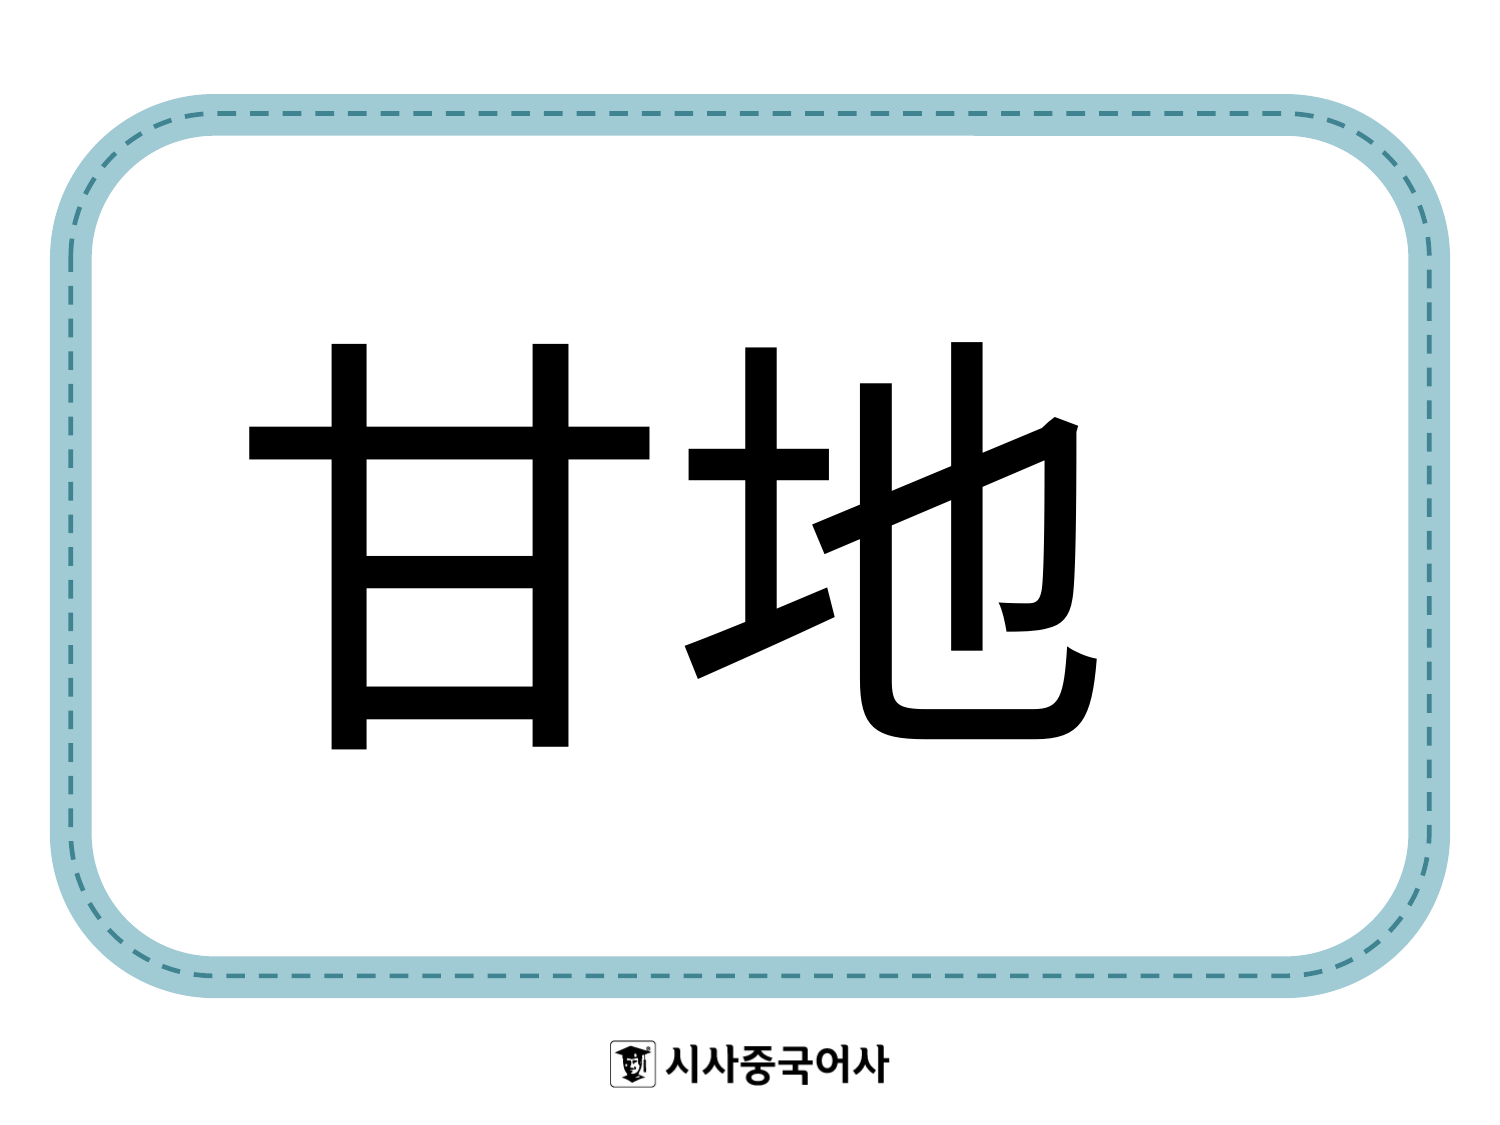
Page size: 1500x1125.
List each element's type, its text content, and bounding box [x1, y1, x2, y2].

text_box 甘地 [145, 189, 1354, 853]
picture [602, 1034, 898, 1094]
